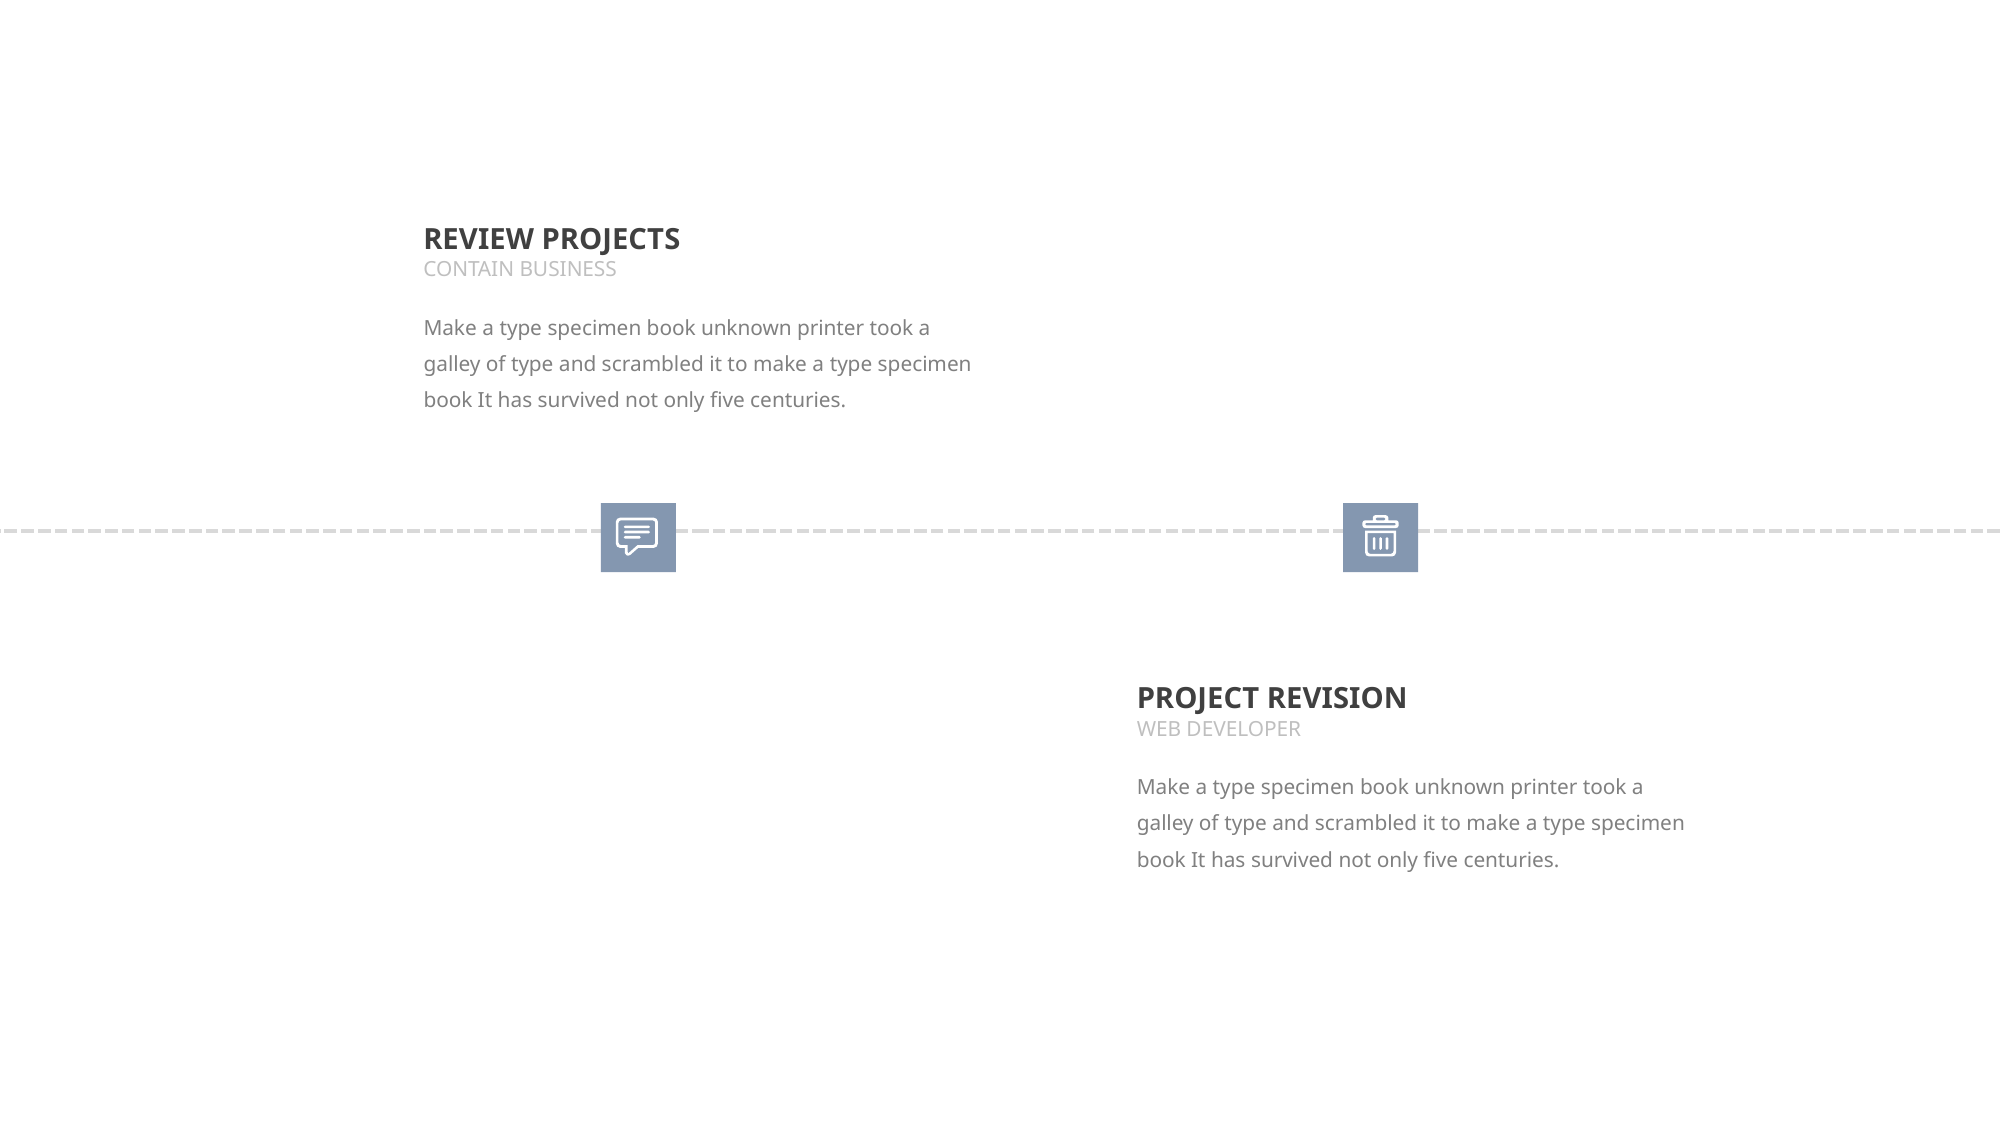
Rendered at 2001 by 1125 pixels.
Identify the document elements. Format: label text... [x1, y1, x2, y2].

text_box CONTAIN BUSINESS [408, 248, 705, 289]
text_box [615, 532, 658, 556]
text_box [600, 502, 677, 530]
text_box Make a type specimen book unknown printer took a galley of type and scrambled it to make a type specimen book It has survived not only five centuries. [408, 260, 1004, 492]
text_box [1365, 532, 1397, 557]
text_box [1362, 515, 1399, 529]
text_box [1342, 532, 1419, 573]
text_box [1342, 502, 1419, 530]
text_box [600, 532, 677, 573]
text_box WEB DEVELOPER [1122, 707, 1419, 748]
text_box [615, 517, 658, 530]
text_box Make a type specimen book unknown printer took a galley of type and scrambled it to make a type specimen book It has survived not only five centuries. [1122, 719, 1717, 951]
text_box PROJECT REVISION [1122, 671, 1461, 722]
text_box REVIEW PROJECTS [408, 212, 757, 263]
